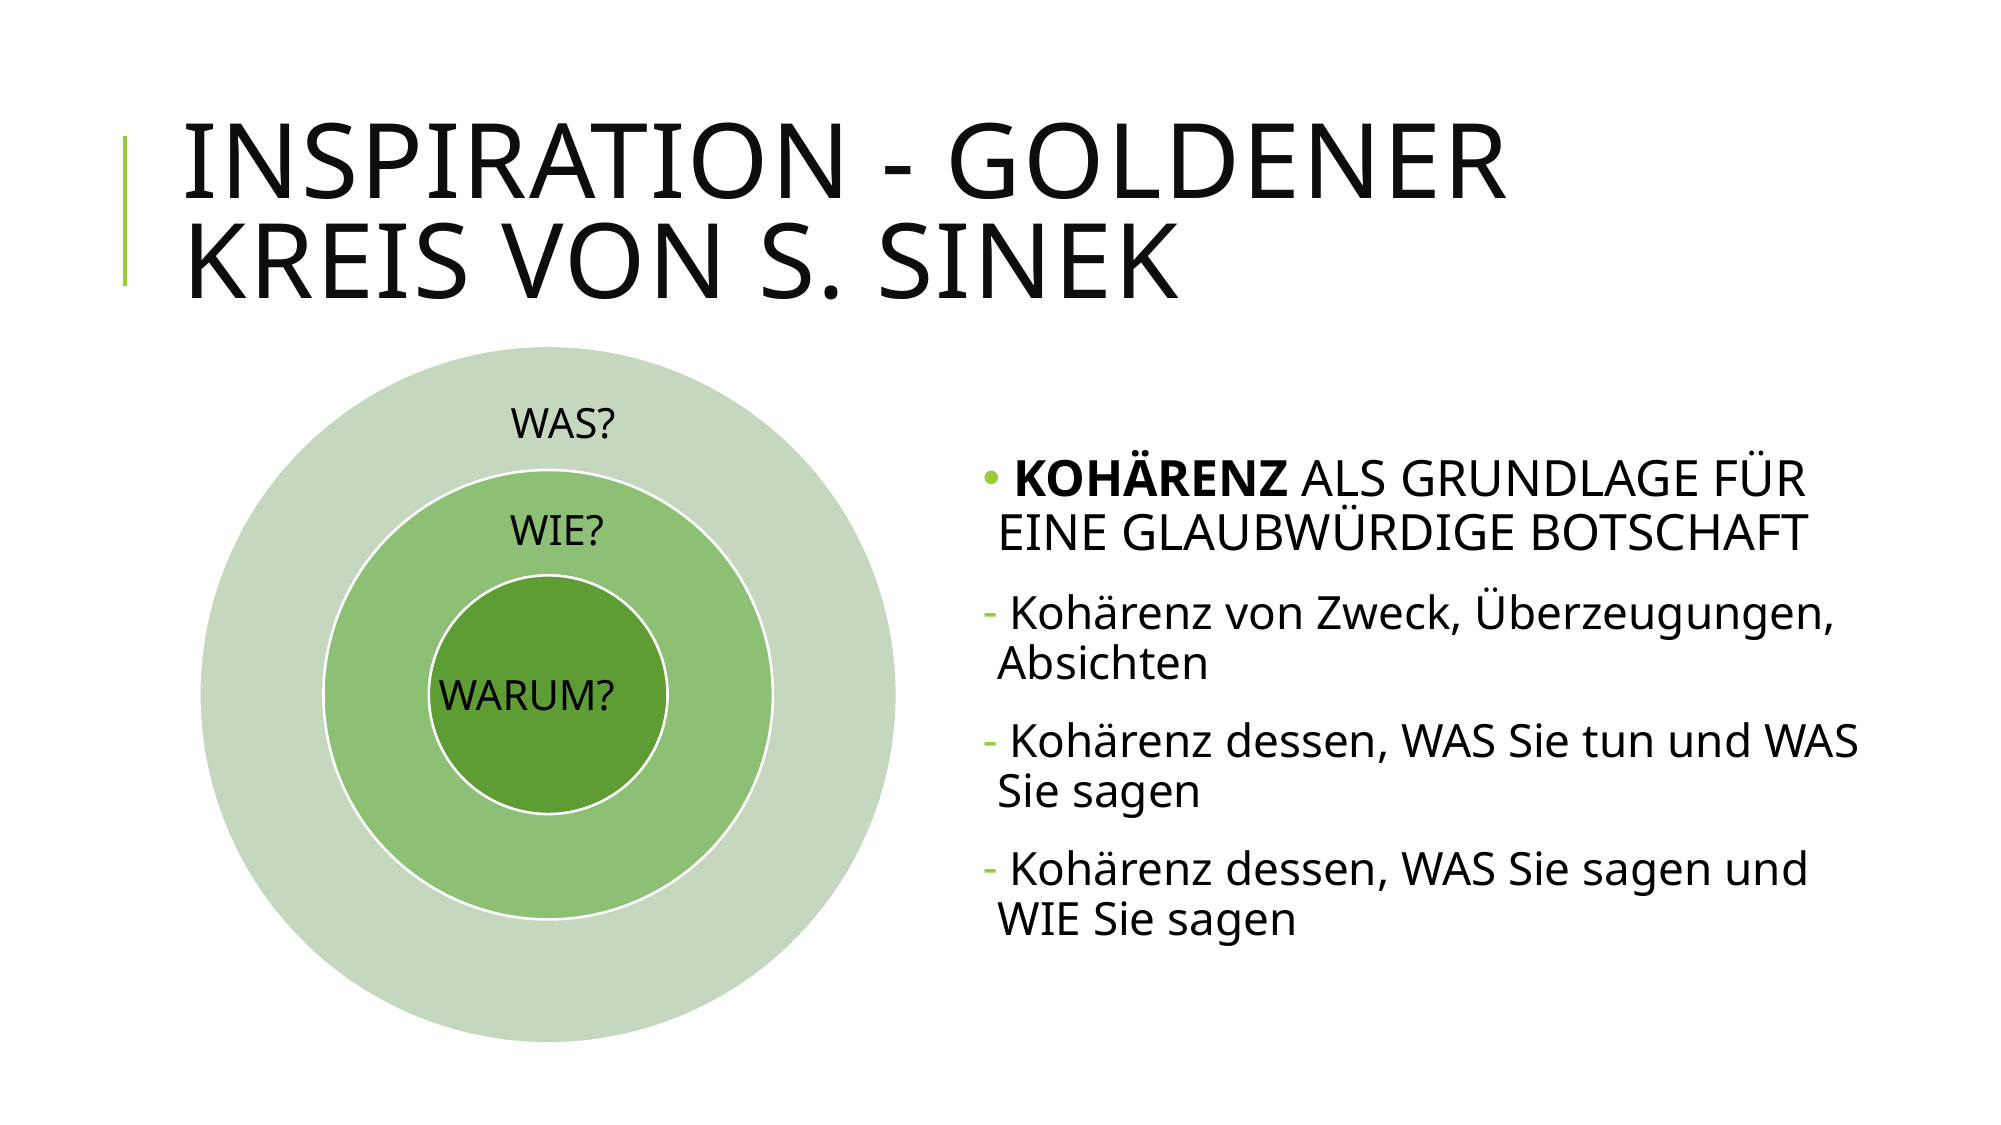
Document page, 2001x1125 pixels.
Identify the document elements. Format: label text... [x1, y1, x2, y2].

list KOHÄRENZ ALS GRUNDLAGE FÜR EINE GLAUBWÜRDIGE BOTSCHAFT Kohärenz von Zweck, Überzeugungen, Absichten Kohärenz dessen, WAS Sie tun und WAS Sie sagen Kohärenz dessen, WAS Sie sagen und WIE Sie sagen [975, 445, 1872, 1106]
title INSPIRATION - GOLDENER KREIS VON S. SINEK [168, 96, 1763, 342]
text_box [198, 322, 898, 1044]
